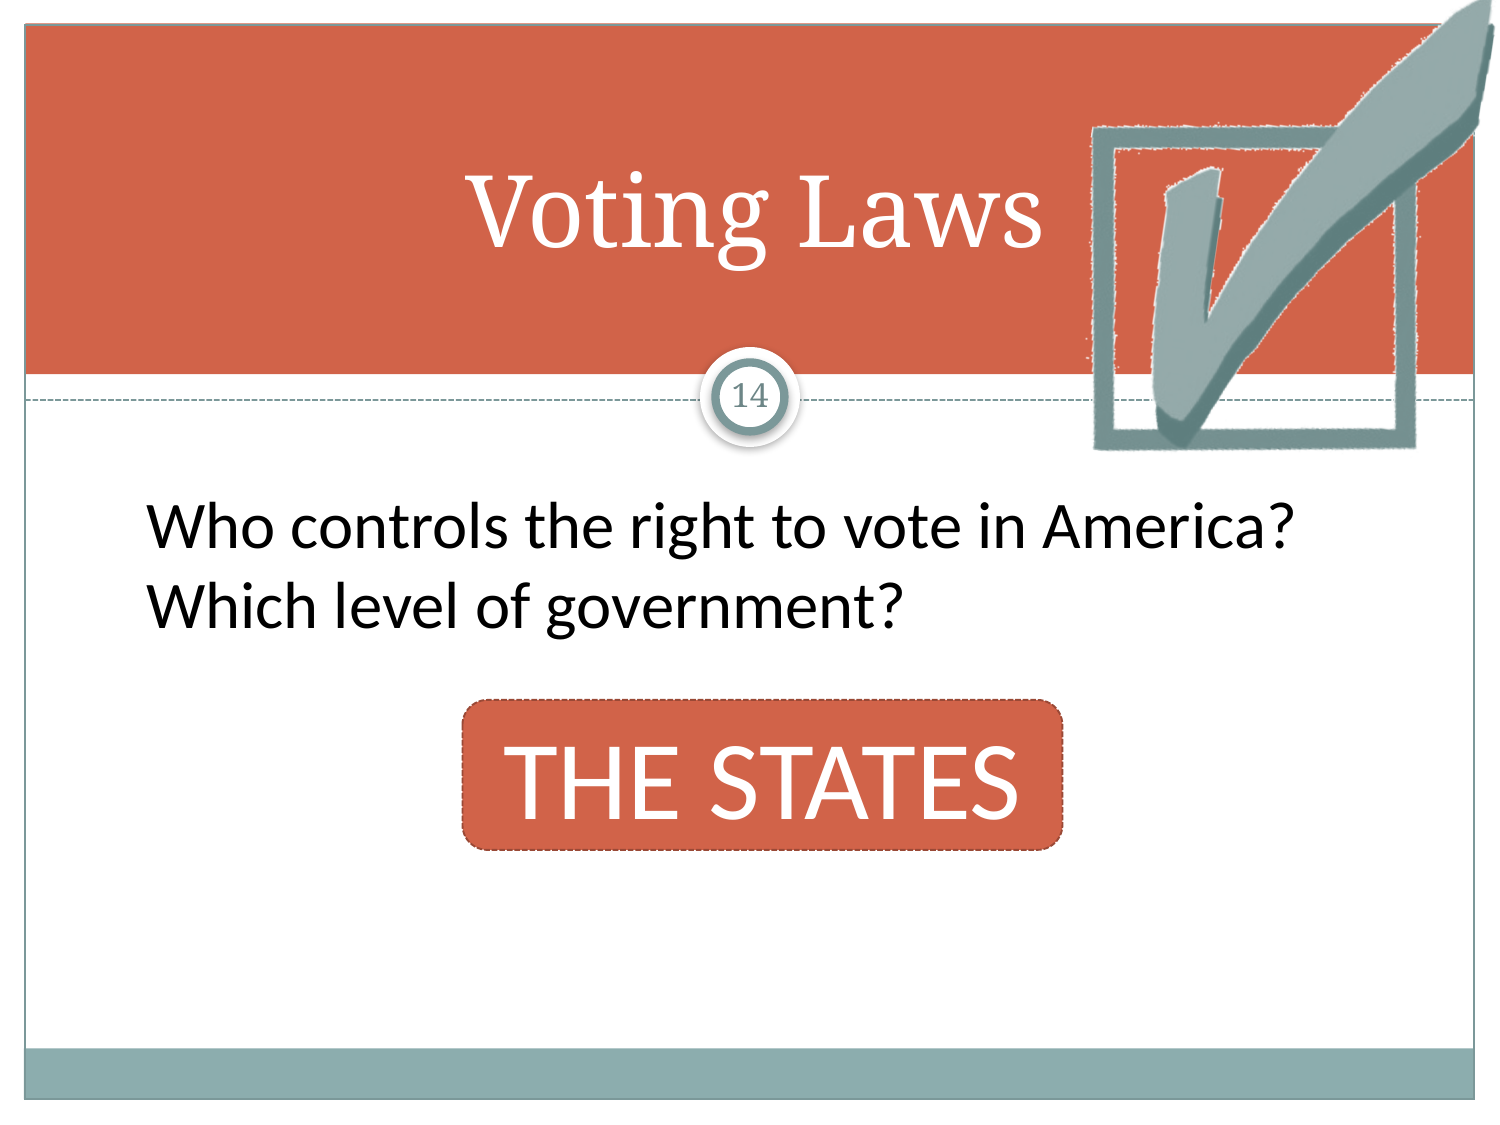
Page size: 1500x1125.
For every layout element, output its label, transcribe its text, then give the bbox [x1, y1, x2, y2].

picture [1080, 0, 1466, 473]
slide_number 14 [712, 360, 788, 434]
text_box Who controls the right to vote in America? Which level of government? [131, 474, 1313, 650]
title Voting Laws [118, 87, 1073, 275]
text_box THE STATES [461, 698, 1064, 851]
